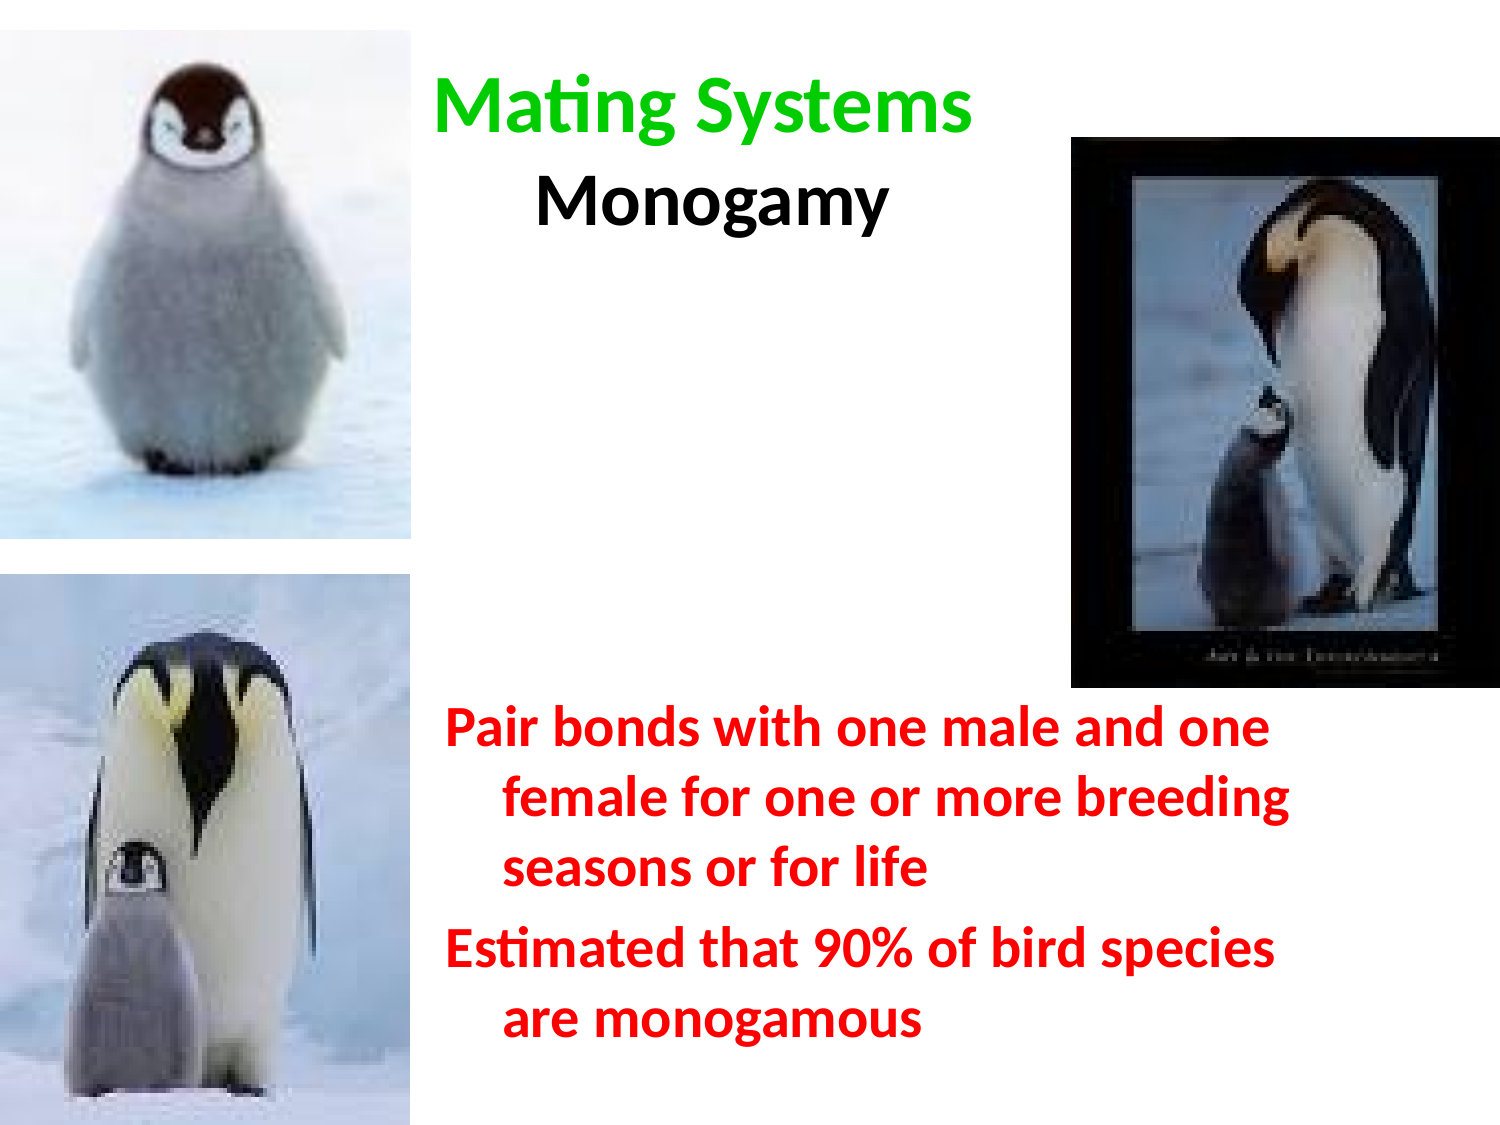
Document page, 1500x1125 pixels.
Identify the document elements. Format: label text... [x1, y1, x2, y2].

text_box Pair bonds with one male and one female for one or more breeding seasons or for life Estimated that 90% of bird species are monogamous [430, 680, 1306, 1083]
picture [0, 573, 410, 1125]
picture [1071, 136, 1500, 689]
picture [0, 30, 411, 540]
text_box Mating Systems Monogamy [415, 42, 1425, 327]
